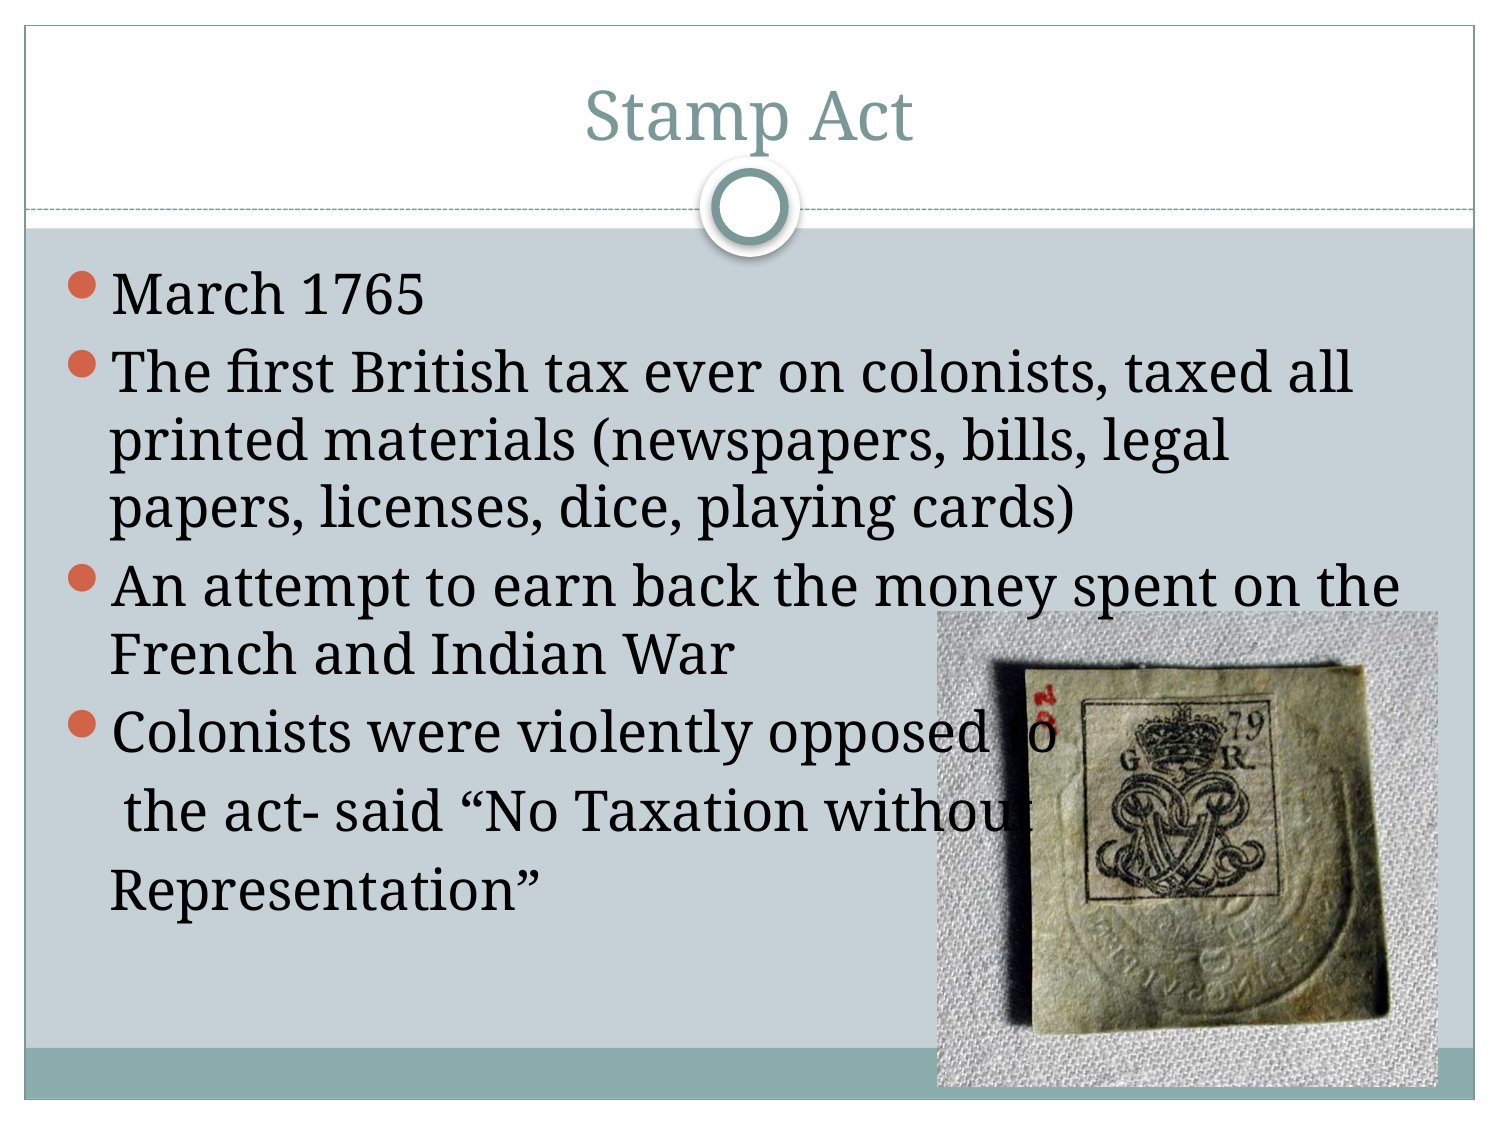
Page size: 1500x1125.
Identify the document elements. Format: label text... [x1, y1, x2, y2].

list March 1765 The first British tax ever on colonists, taxed all printed materials (newspapers, bills, legal papers, licenses, dice, playing cards) An attempt to earn back the money spent on the French and Indian War Colonists were violently opposed to the act- said “No Taxation without Representation” [49, 250, 1445, 1001]
picture [937, 611, 1438, 1088]
title Stamp Act [49, 37, 1450, 162]
